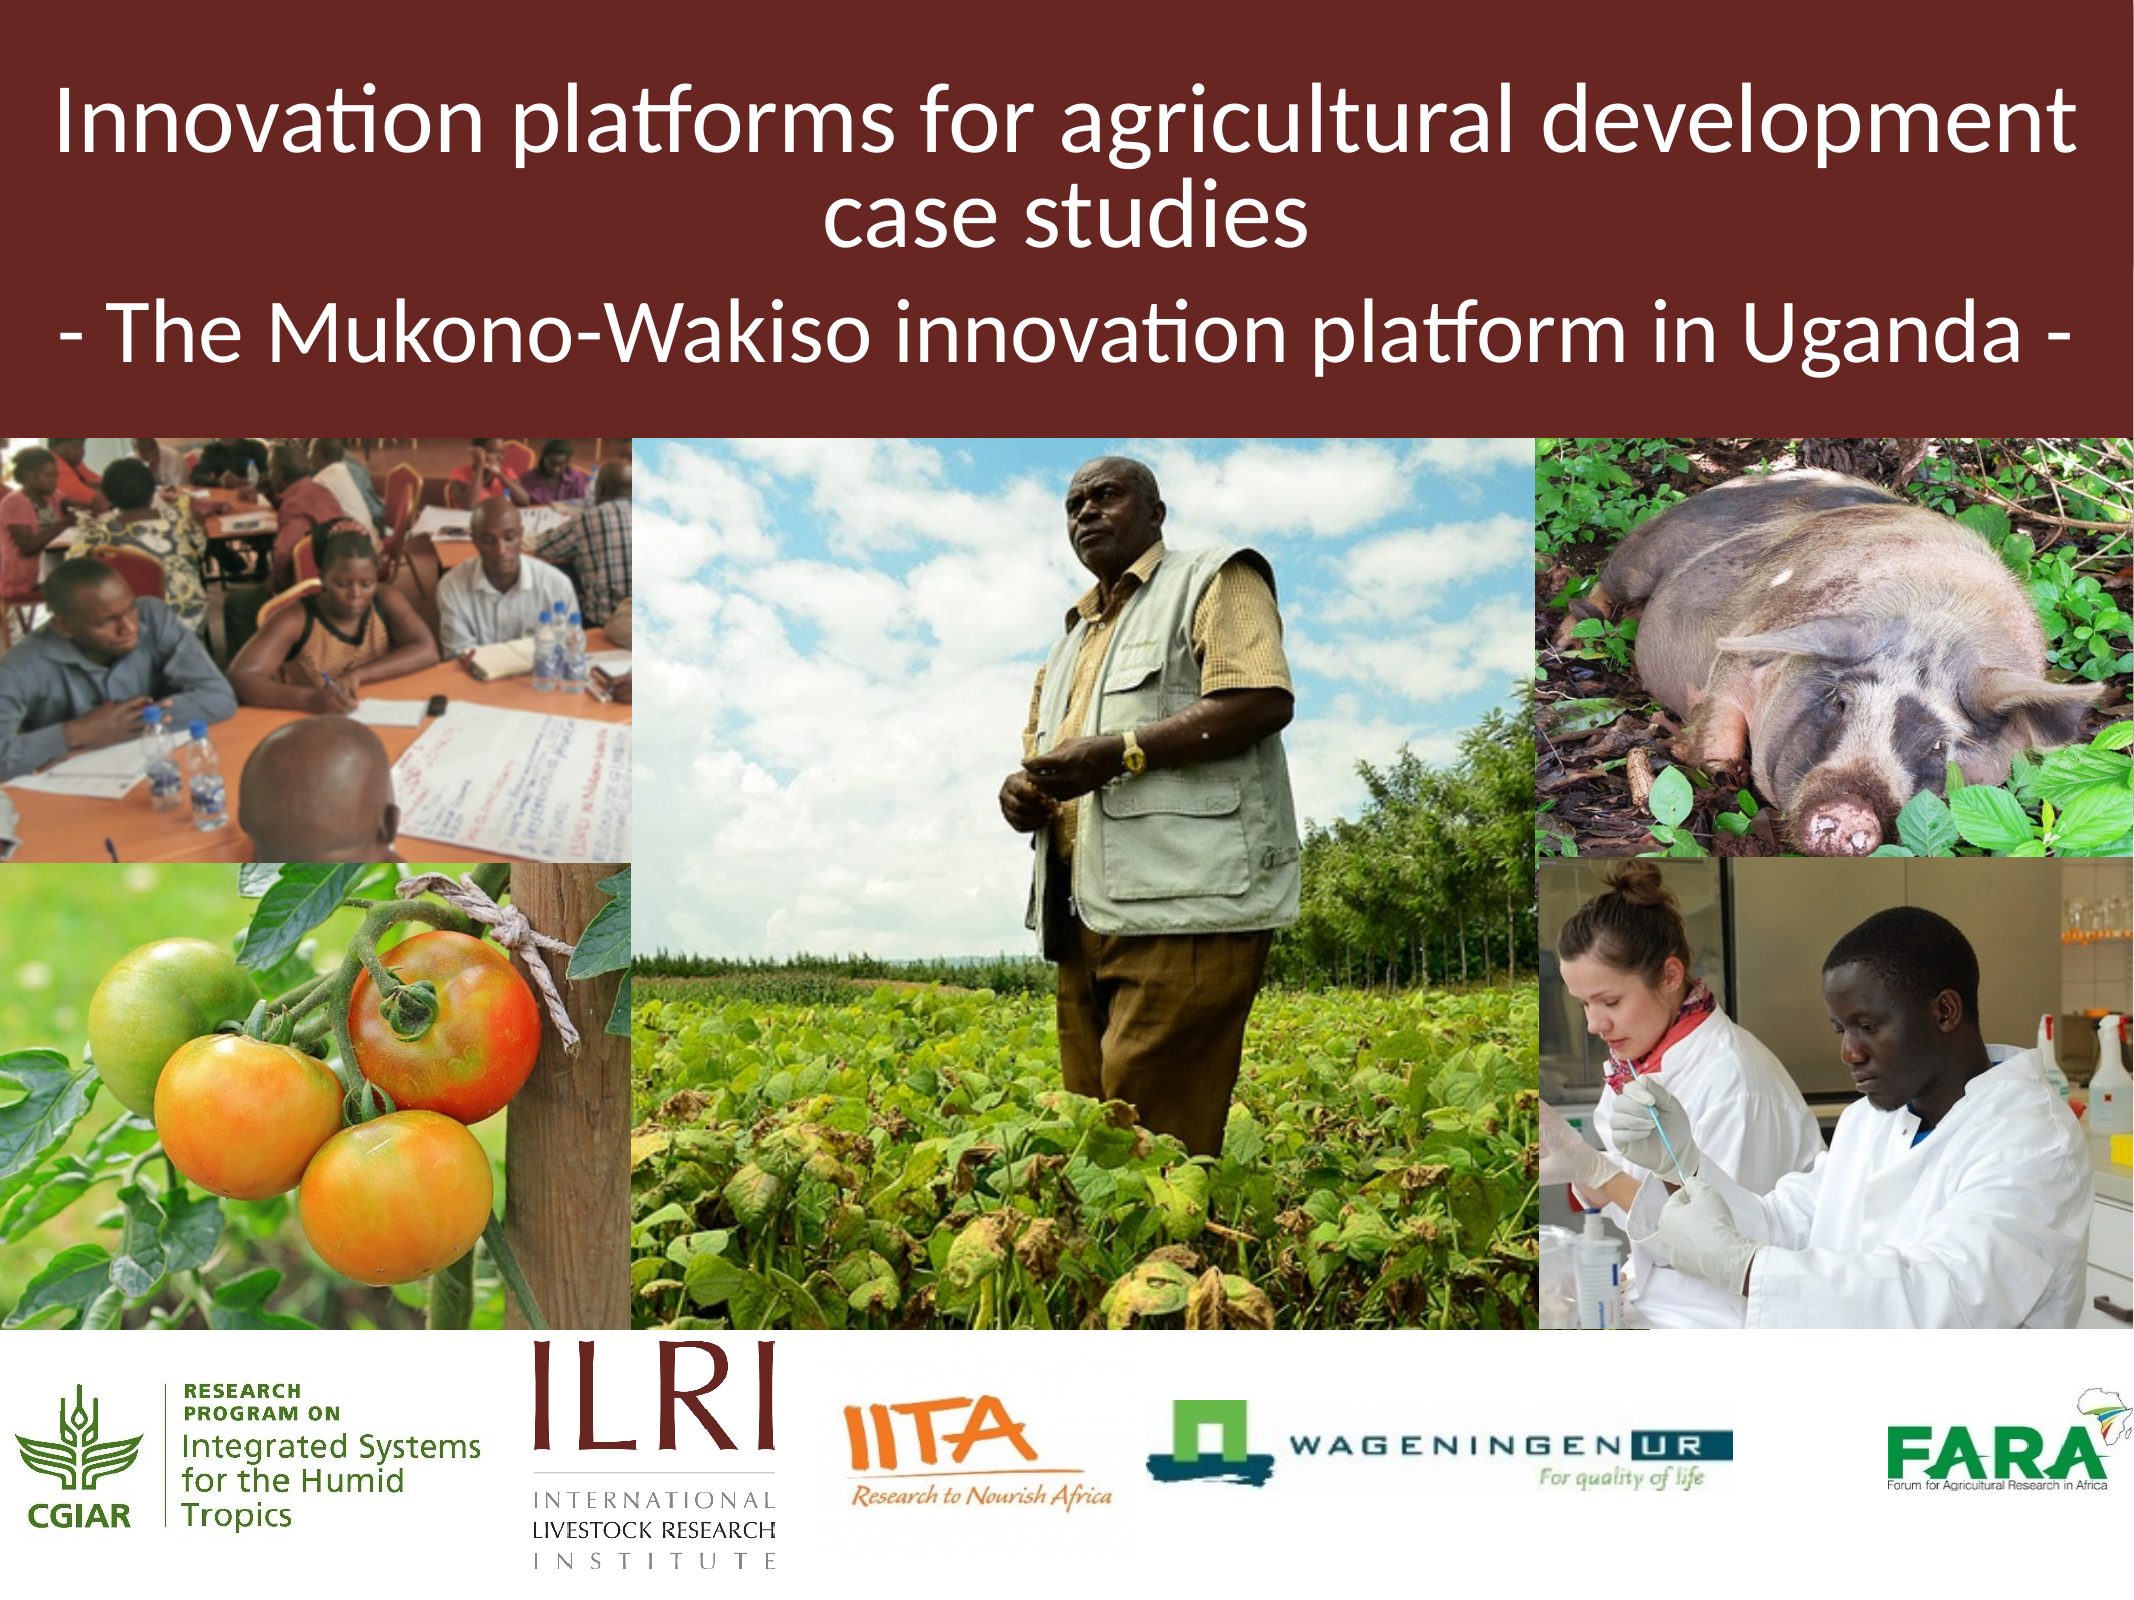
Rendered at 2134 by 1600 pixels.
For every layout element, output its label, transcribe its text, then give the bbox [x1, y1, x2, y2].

picture [0, 437, 2134, 1330]
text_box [0, 1341, 2134, 1569]
list Innovation platforms for agricultural development case studies - The Mukono-Wakiso innovation platform in Uganda - [0, 117, 2134, 436]
